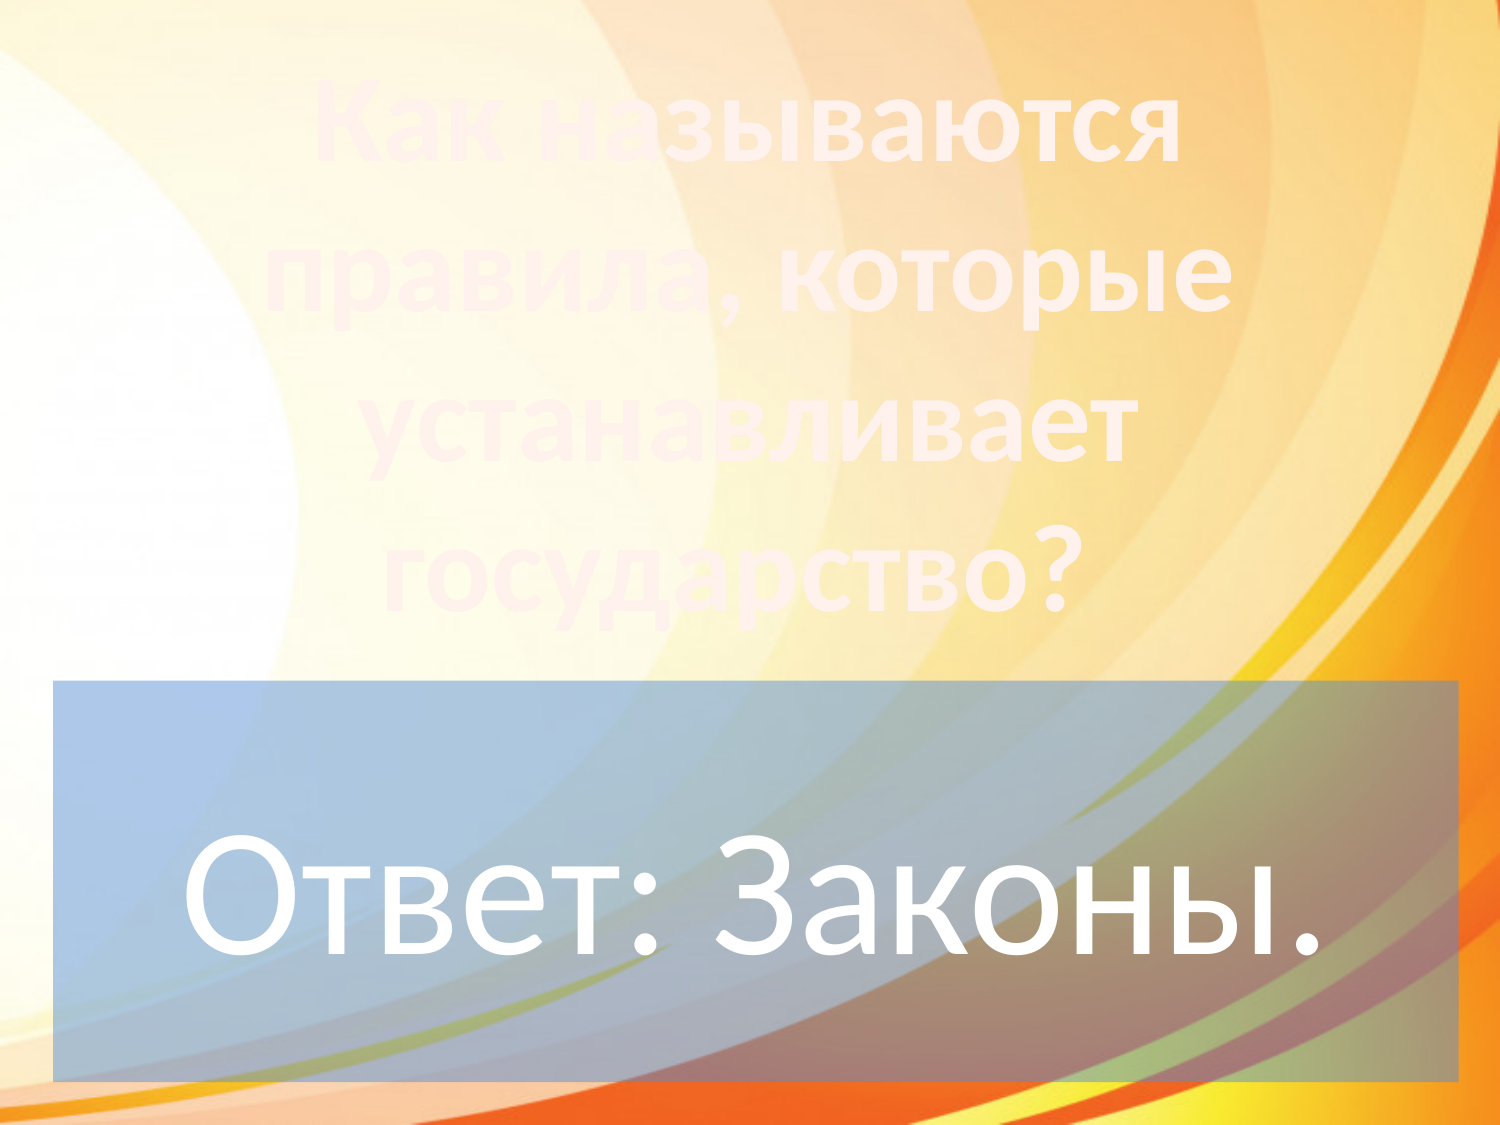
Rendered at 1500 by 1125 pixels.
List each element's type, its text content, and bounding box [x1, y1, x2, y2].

text_box Как называются правила, которые устанавливает государство? [57, 29, 1441, 645]
picture [0, 0, 1500, 1125]
text_box Ответ: Законы. [51, 679, 1461, 1084]
